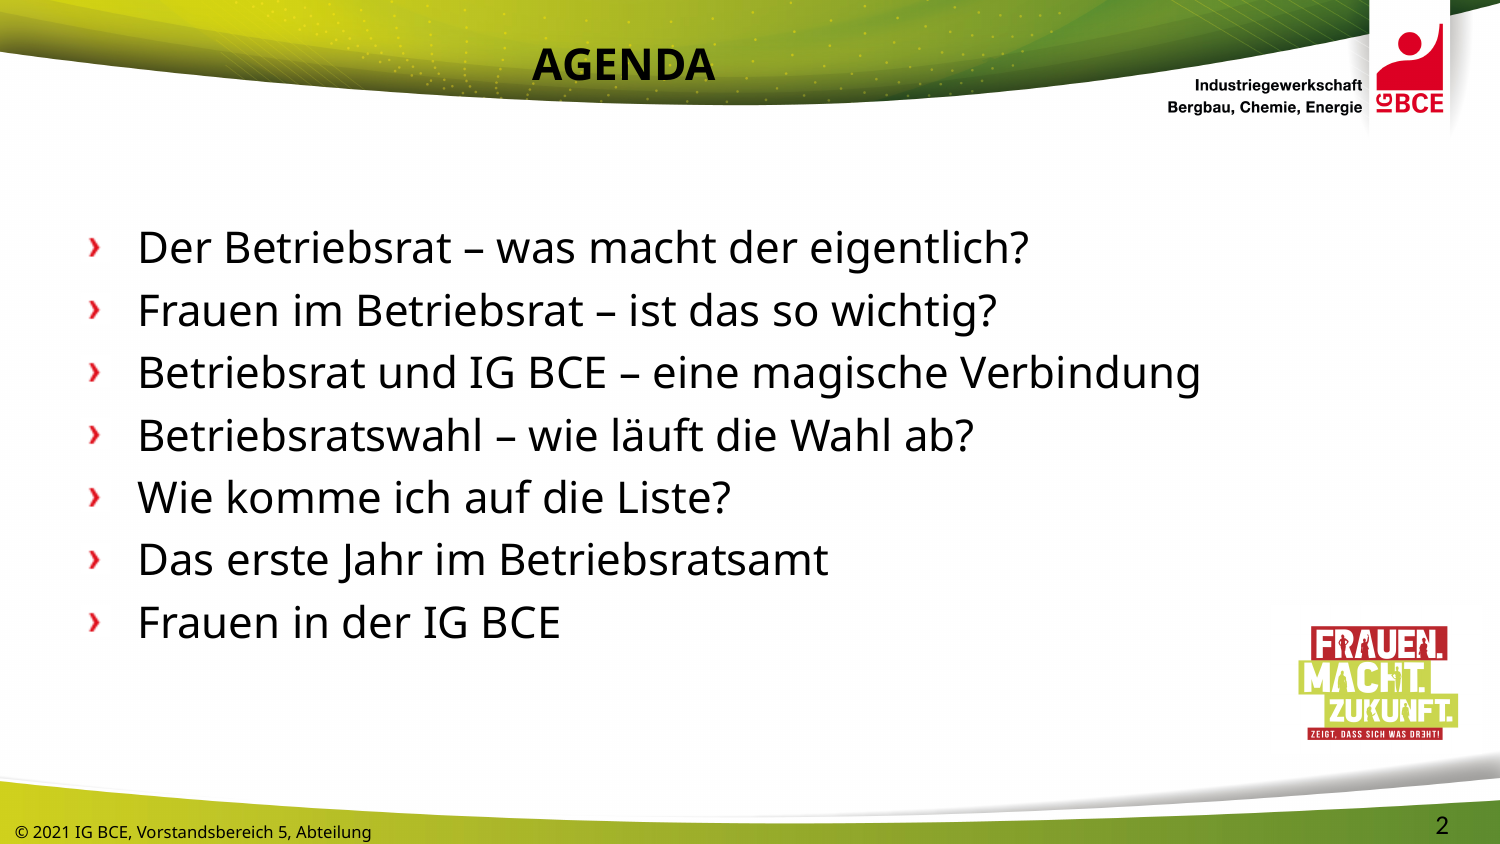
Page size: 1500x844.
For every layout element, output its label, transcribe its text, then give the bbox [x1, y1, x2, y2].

picture [81, 543, 111, 574]
picture [81, 293, 111, 324]
text_box Agenda [517, 34, 1500, 85]
picture [81, 480, 111, 512]
picture [81, 605, 111, 637]
text_box Der Betriebsrat – was macht der eigentlich? Frauen im Betriebsrat – ist das so wichtig? Betriebsrat und IG BCE – eine magische Verbindung Betriebsratswahl – wie läuft die Wahl ab? Wie komme ich auf die Liste? Das erste Jahr im Betriebsratsamt Frauen in der IG BCE [66, 139, 1366, 844]
slide_number 2 [1366, 801, 1465, 844]
picture [81, 418, 111, 449]
picture [0, 0, 1500, 844]
picture [81, 230, 111, 262]
picture [81, 355, 111, 387]
